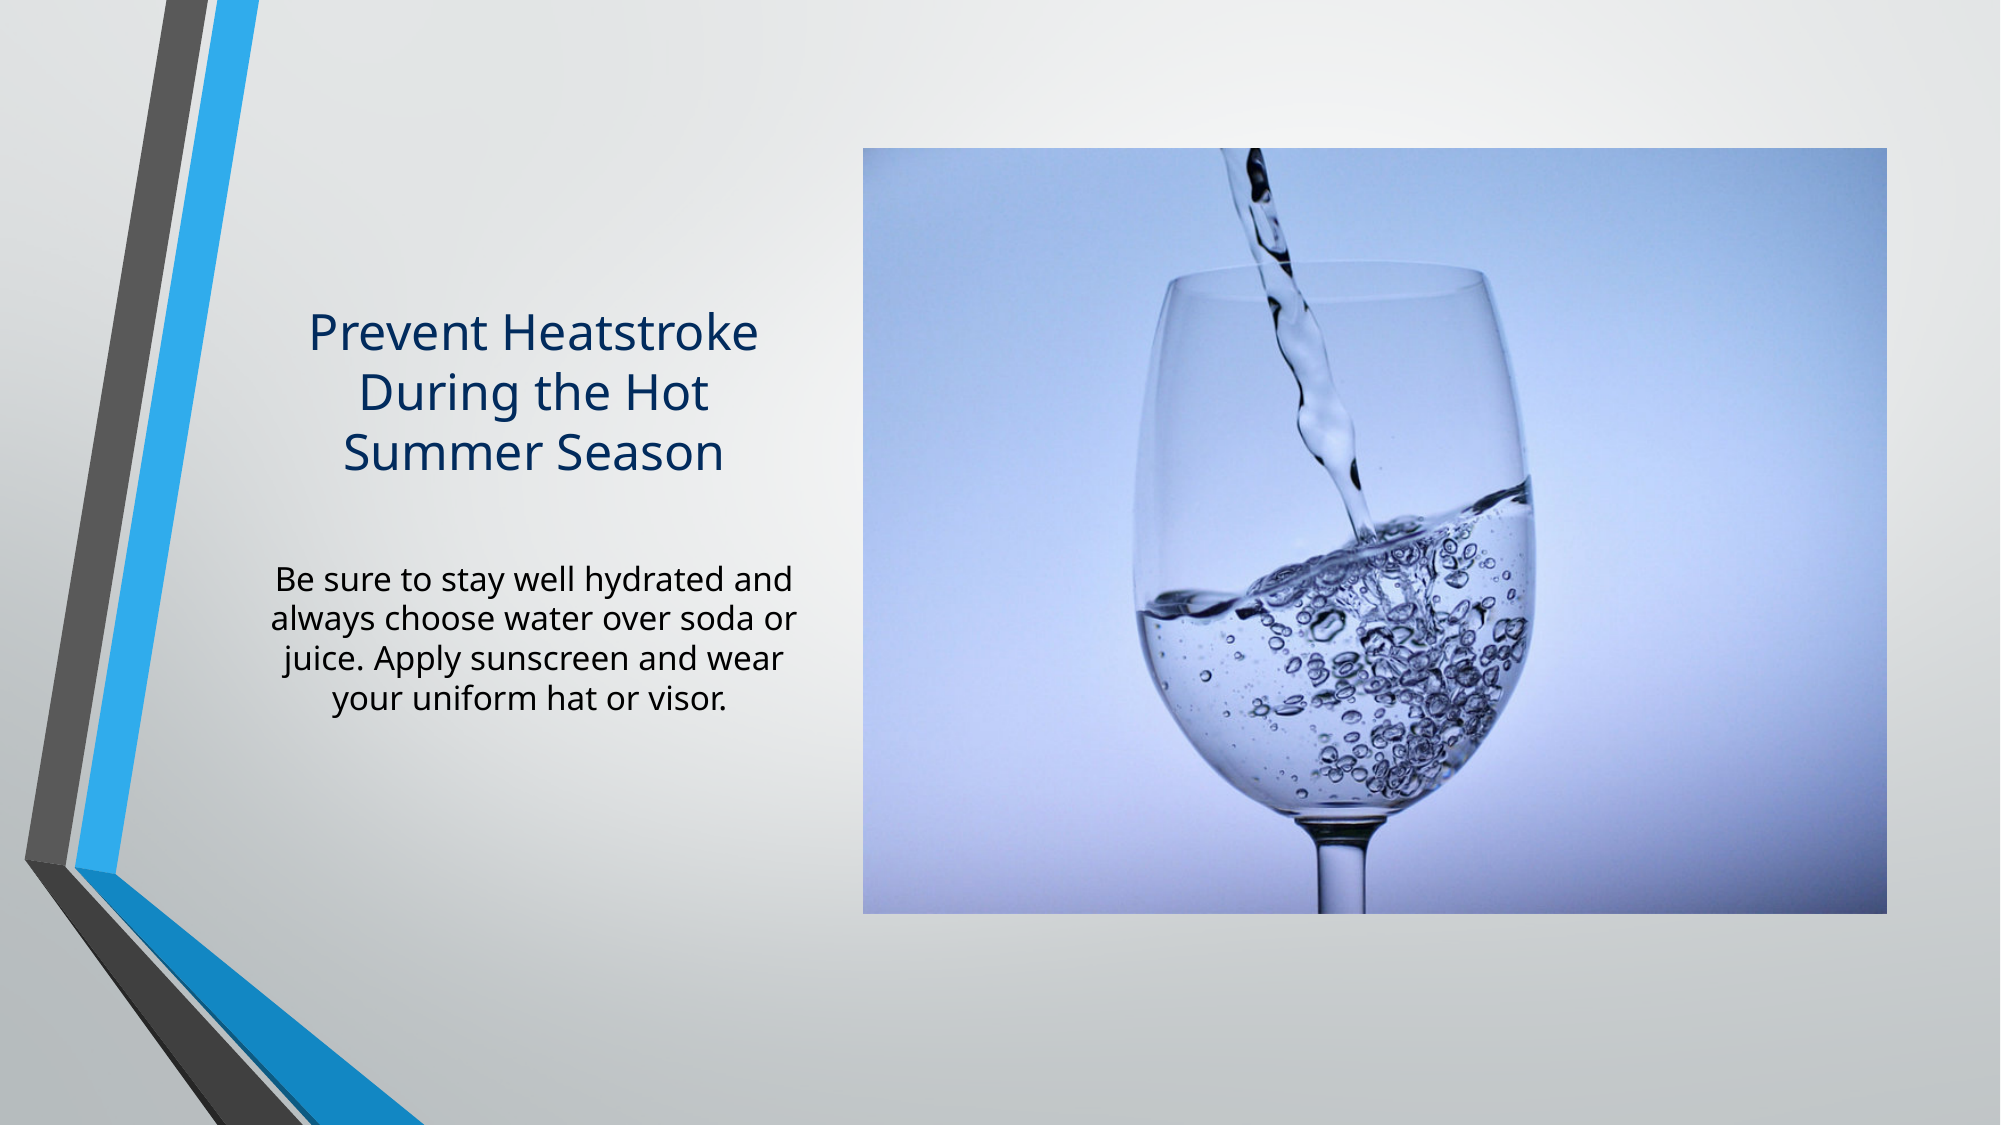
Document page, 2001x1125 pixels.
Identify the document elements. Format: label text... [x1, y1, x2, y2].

list Be sure to stay well hydrated and always choose water over soda or juice. Apply sunscreen and wear your uniform hat or visor. [243, 487, 826, 788]
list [863, 148, 1888, 914]
title Prevent Heatstroke During the Hot Summer Season [243, 262, 826, 487]
